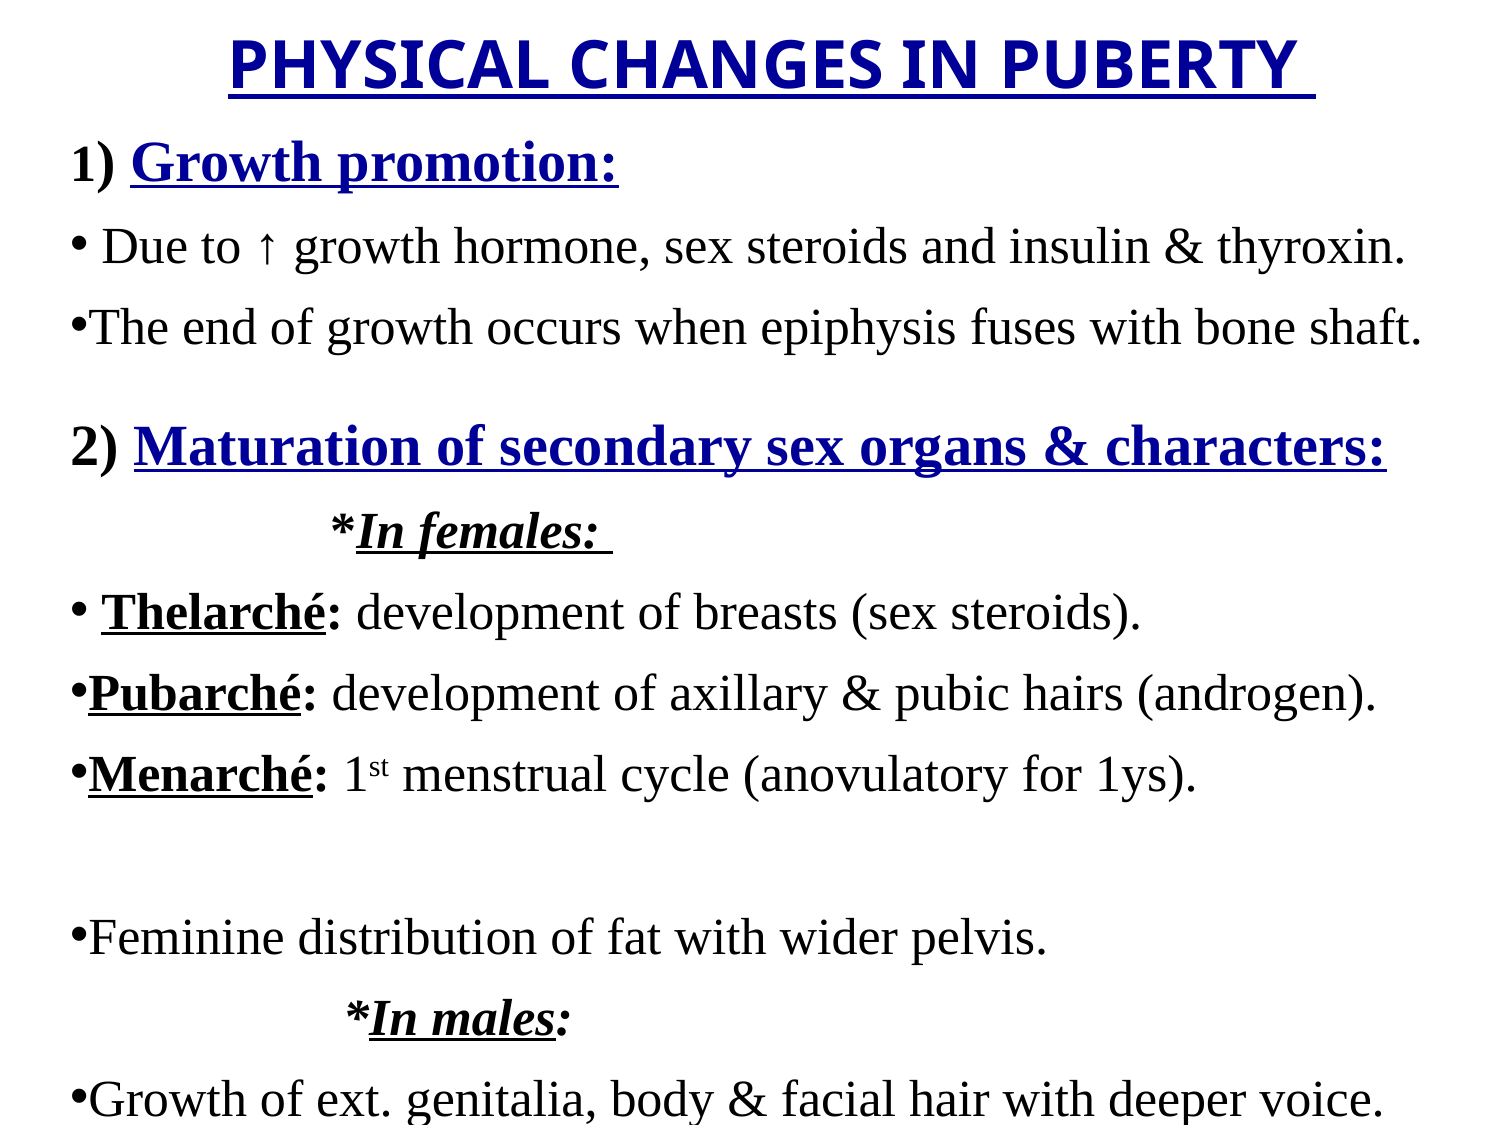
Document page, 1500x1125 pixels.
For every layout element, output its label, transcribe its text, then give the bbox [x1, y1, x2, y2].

text_box PHYSICAL CHANGES IN PUBERTY 1) Growth promotion: Due to ↑ growth hormone, sex steroids and insulin & thyroxin. The end of growth occurs when epiphysis fuses with bone shaft. 2) Maturation of secondary sex organs & characters: *In females: Thelarché: development of breasts (sex steroids). Pubarché: development of axillary & pubic hairs (androgen). Menarché: 1st menstrual cycle (anovulatory for 1ys). Feminine distribution of fat with wider pelvis. *In males: Growth of ext. genitalia, body & facial hair with deeper voice. [0, 13, 1430, 1125]
